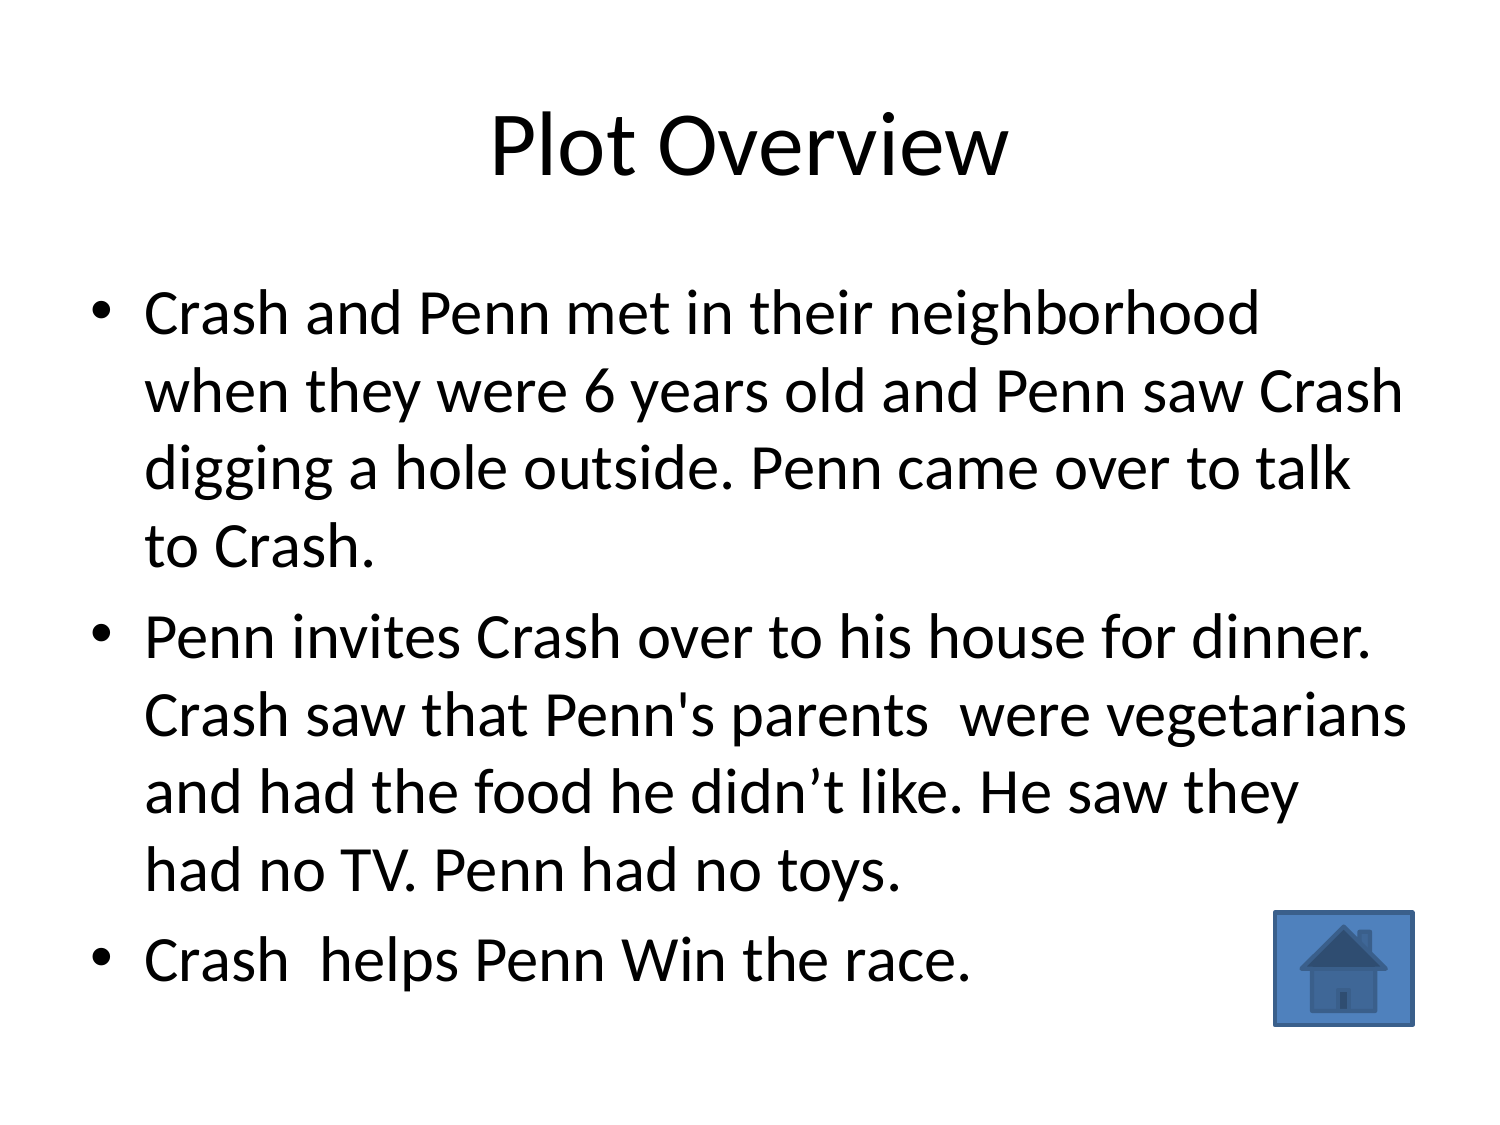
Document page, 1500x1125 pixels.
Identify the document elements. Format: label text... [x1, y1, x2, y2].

title Plot Overview [75, 45, 1425, 233]
text_box [1273, 910, 1415, 1027]
list Crash and Penn met in their neighborhood when they were 6 years old and Penn saw Crash digging a hole outside. Penn came over to talk to Crash. Penn invites Crash over to his house for dinner. Crash saw that Penn's parents were vegetarians and had the food he didn’t like. He saw they had no TV. Penn had no toys. Crash helps Penn Win the race. [75, 262, 1425, 1005]
